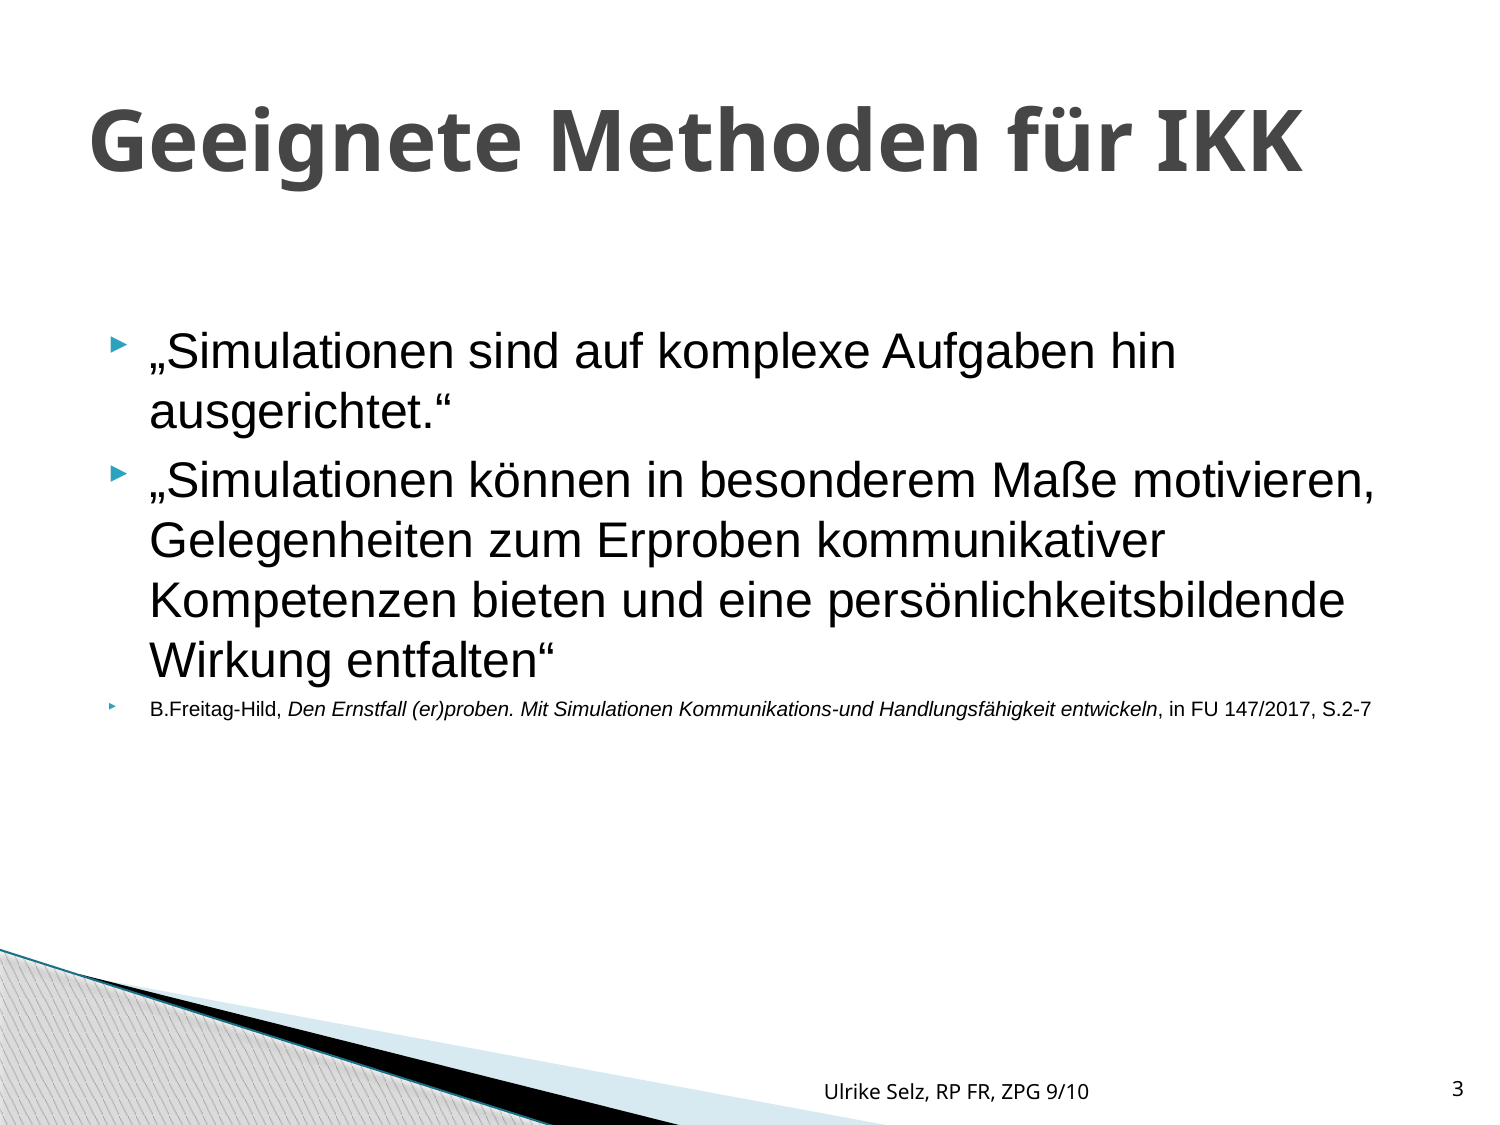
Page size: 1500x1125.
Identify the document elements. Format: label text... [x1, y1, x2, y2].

list „Simulationen sind auf komplexe Aufgaben hin ausgerichtet.“ „Simulationen können in besonderem Maße motivieren, Gelegenheiten zum Erproben kommunikativer Kompetenzen bieten und eine persönlichkeitsbildende Wirkung entfalten“ B.Freitag-Hild, Den Ernstfall (er)proben. Mit Simulationen Kommunikations-und Handlungsfähigkeit entwickeln, in FU 147/2017, S.2-7 [74, 242, 1426, 986]
slide_number 3 [1418, 1051, 1479, 1112]
footer Ulrike Selz, RP FR, ZPG 9/10 [718, 1051, 1105, 1112]
title Geeignete Methoden für IKK [72, 43, 1423, 232]
